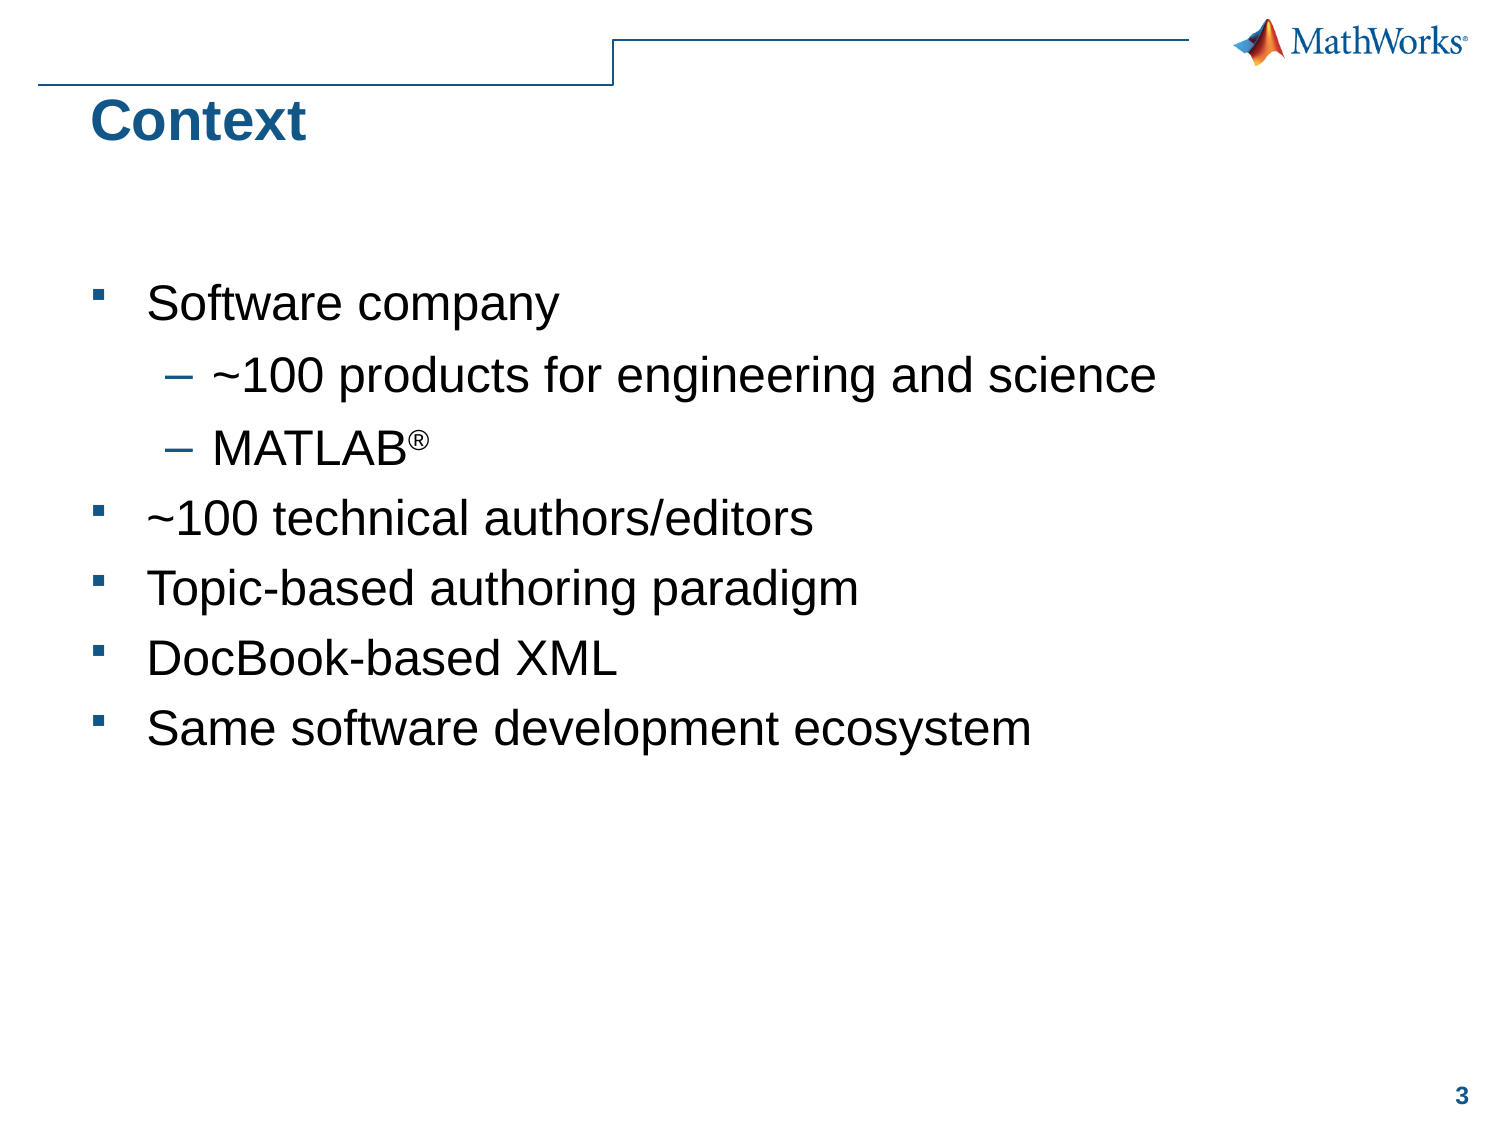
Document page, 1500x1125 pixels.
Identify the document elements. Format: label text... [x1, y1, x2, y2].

picture [1226, 7, 1483, 78]
list Software company ~100 products for engineering and science MATLAB® ~100 technical authors/editors Topic-based authoring paradigm DocBook-based XML Same software development ecosystem [75, 262, 1400, 1025]
title Context [75, 75, 1400, 238]
